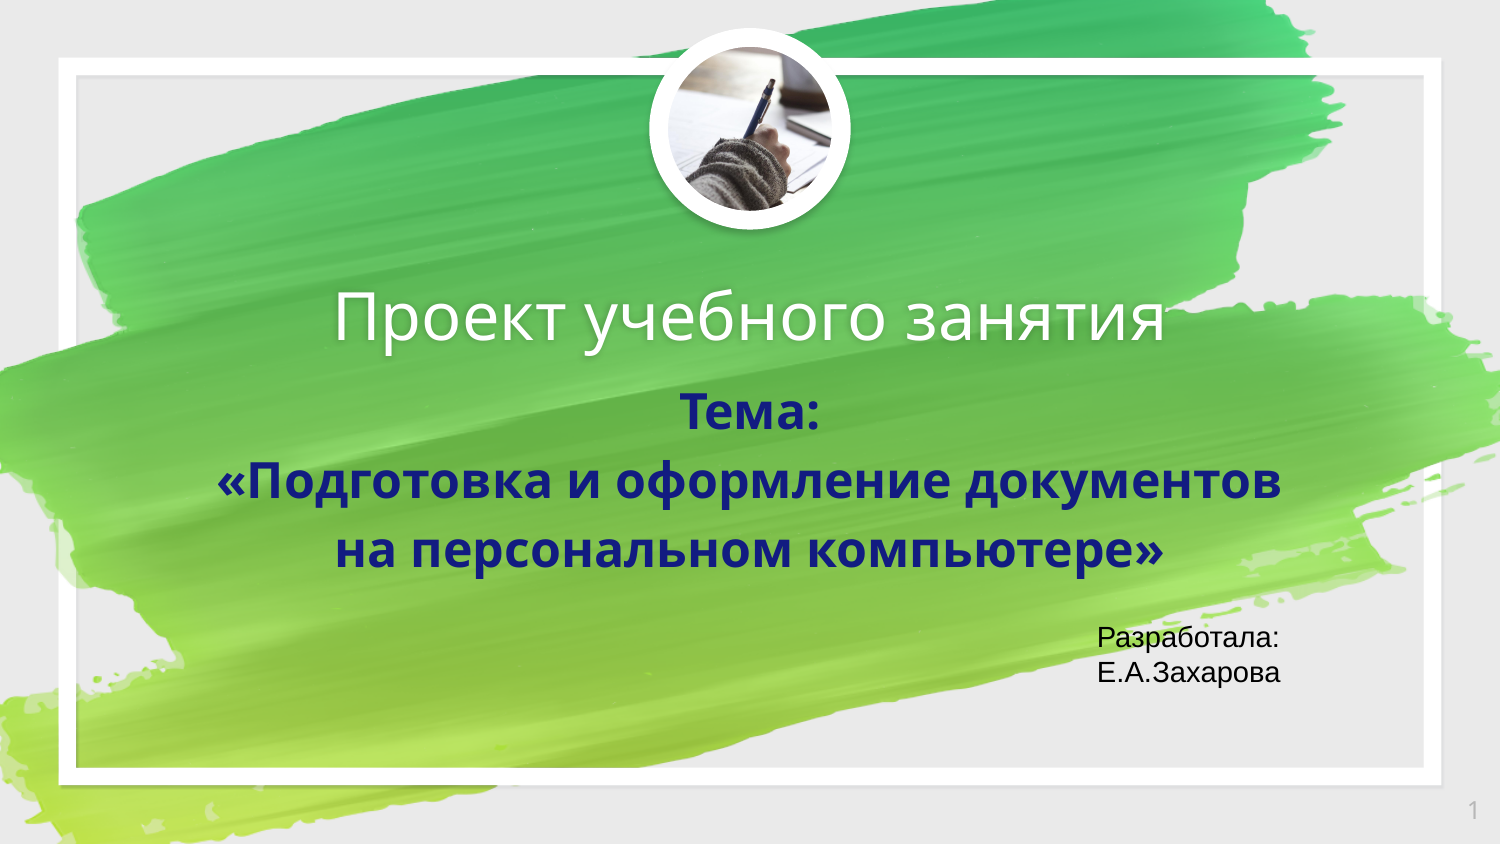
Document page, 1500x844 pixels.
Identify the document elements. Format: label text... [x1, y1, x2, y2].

picture [0, 0, 1500, 844]
slide_number 1 [1391, 779, 1482, 844]
text_box Разработала: Е.А.Захарова [1082, 610, 1296, 696]
title Проект учебного занятия [118, 219, 1382, 370]
subtitle Тема: «Подготовка и оформление документов на персональном компьютере» [118, 370, 1382, 585]
